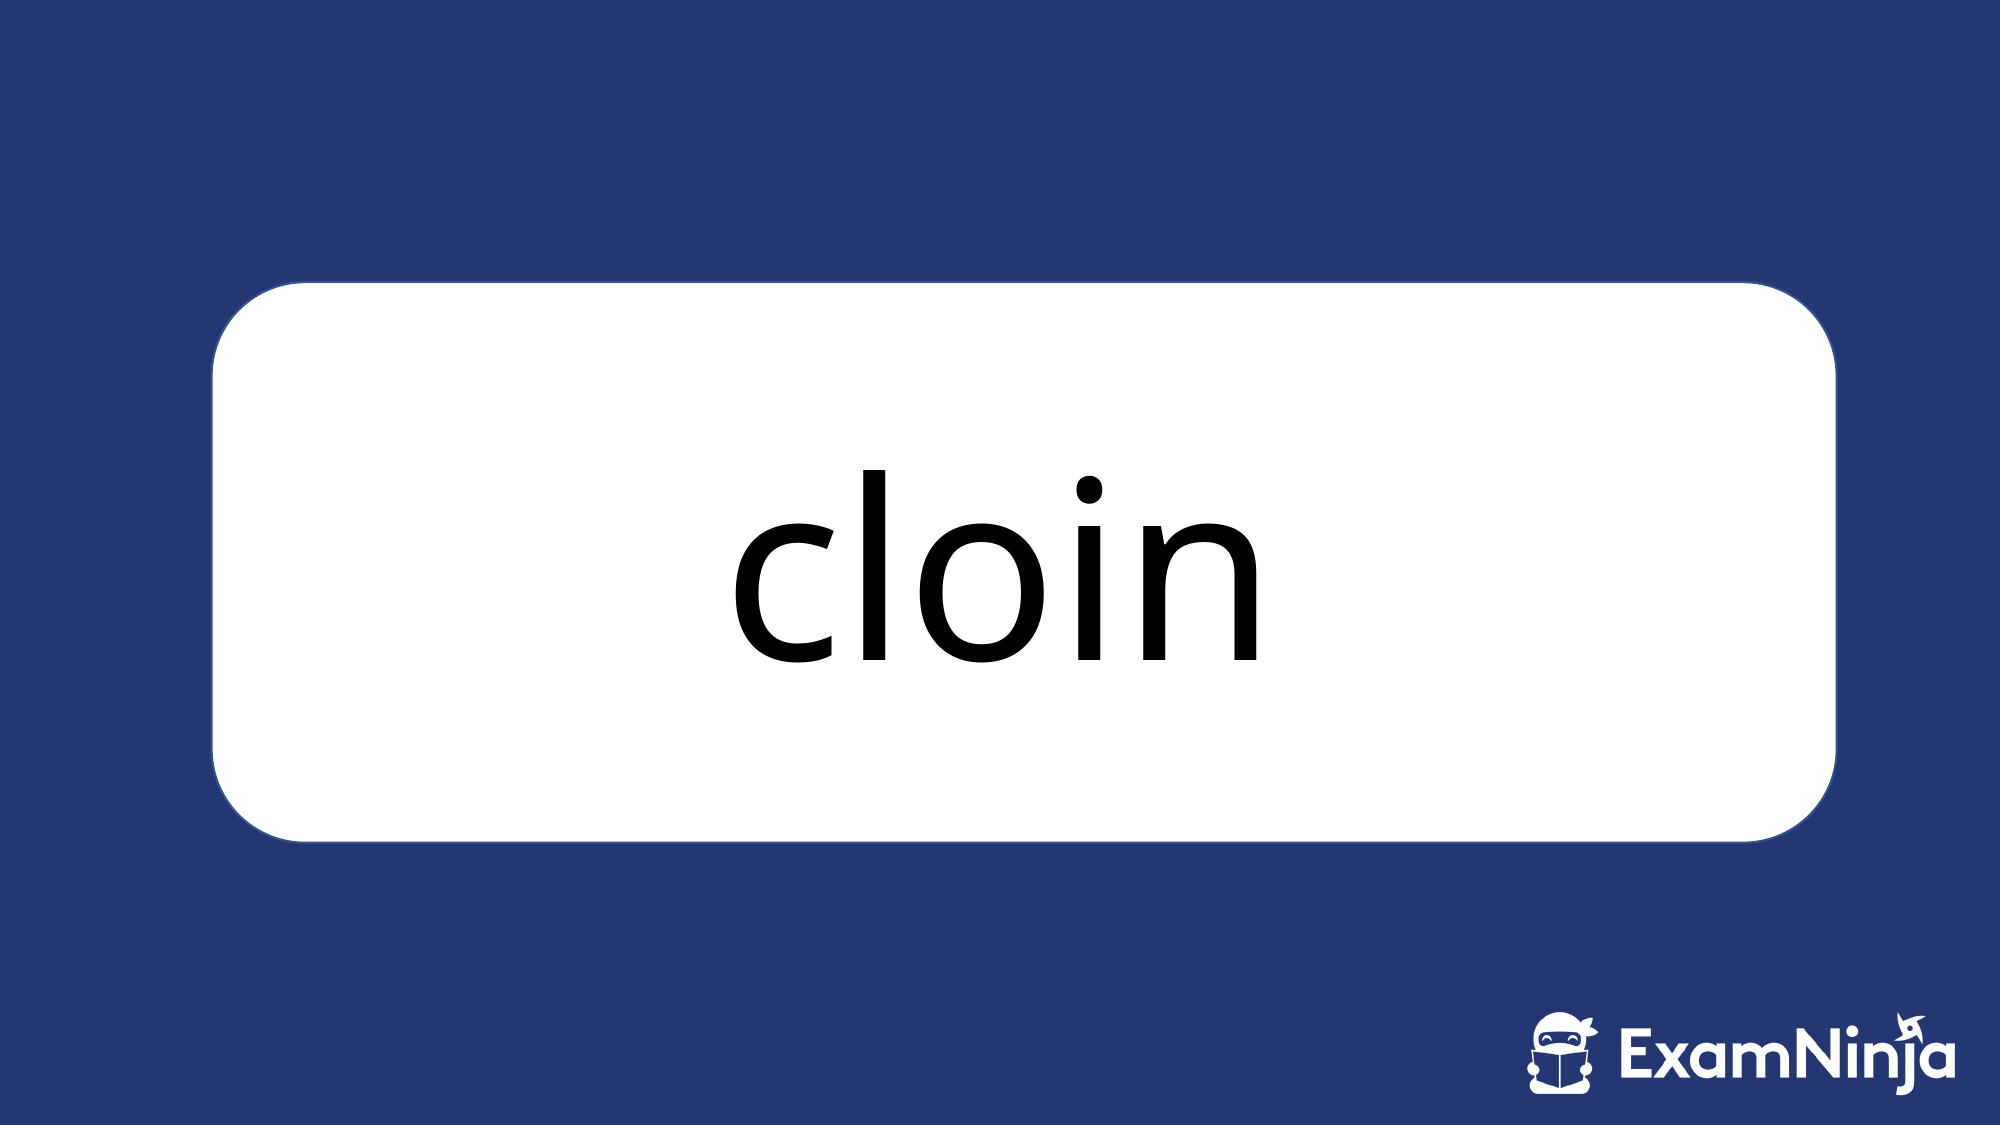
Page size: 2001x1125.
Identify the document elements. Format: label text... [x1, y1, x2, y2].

text_box [210, 281, 1838, 403]
text_box cloin [143, 403, 1857, 719]
picture [1501, 1003, 1979, 1102]
text_box [210, 719, 1838, 844]
